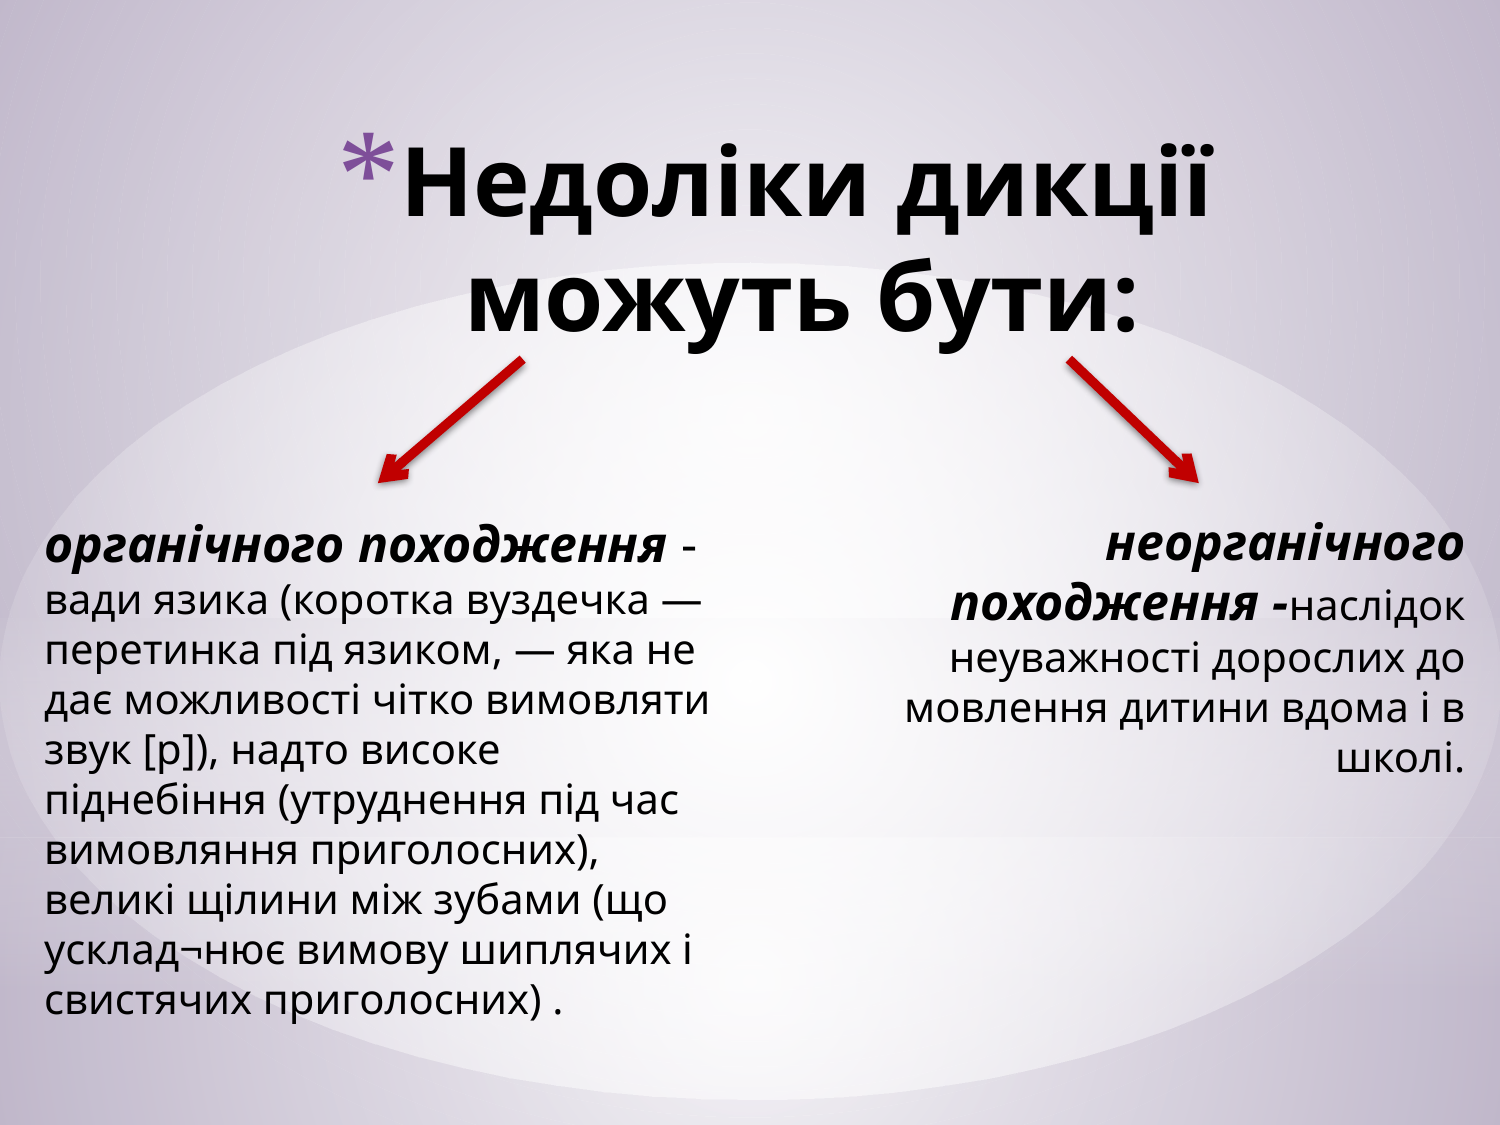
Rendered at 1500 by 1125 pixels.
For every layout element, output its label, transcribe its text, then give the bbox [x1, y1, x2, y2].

text_box органічного походження - вади язика (коротка вуздечка — перетинка під язиком, — яка не дає можливості чітко вимовляти звук [р]), надто високе піднебіння (утруднення під час вимовляння приголосних), великі щілини між зубами (що усклад¬нює вимову шиплячих і свистячих приголосних) . [29, 505, 727, 1031]
text_box неорганічного походження -наслідок неуважності дорослих до мовлення дитини вдома і в школі. [868, 503, 1481, 789]
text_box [1068, 358, 1200, 484]
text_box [377, 358, 523, 484]
title Недоліки дикції можуть бути: [242, 113, 1311, 302]
